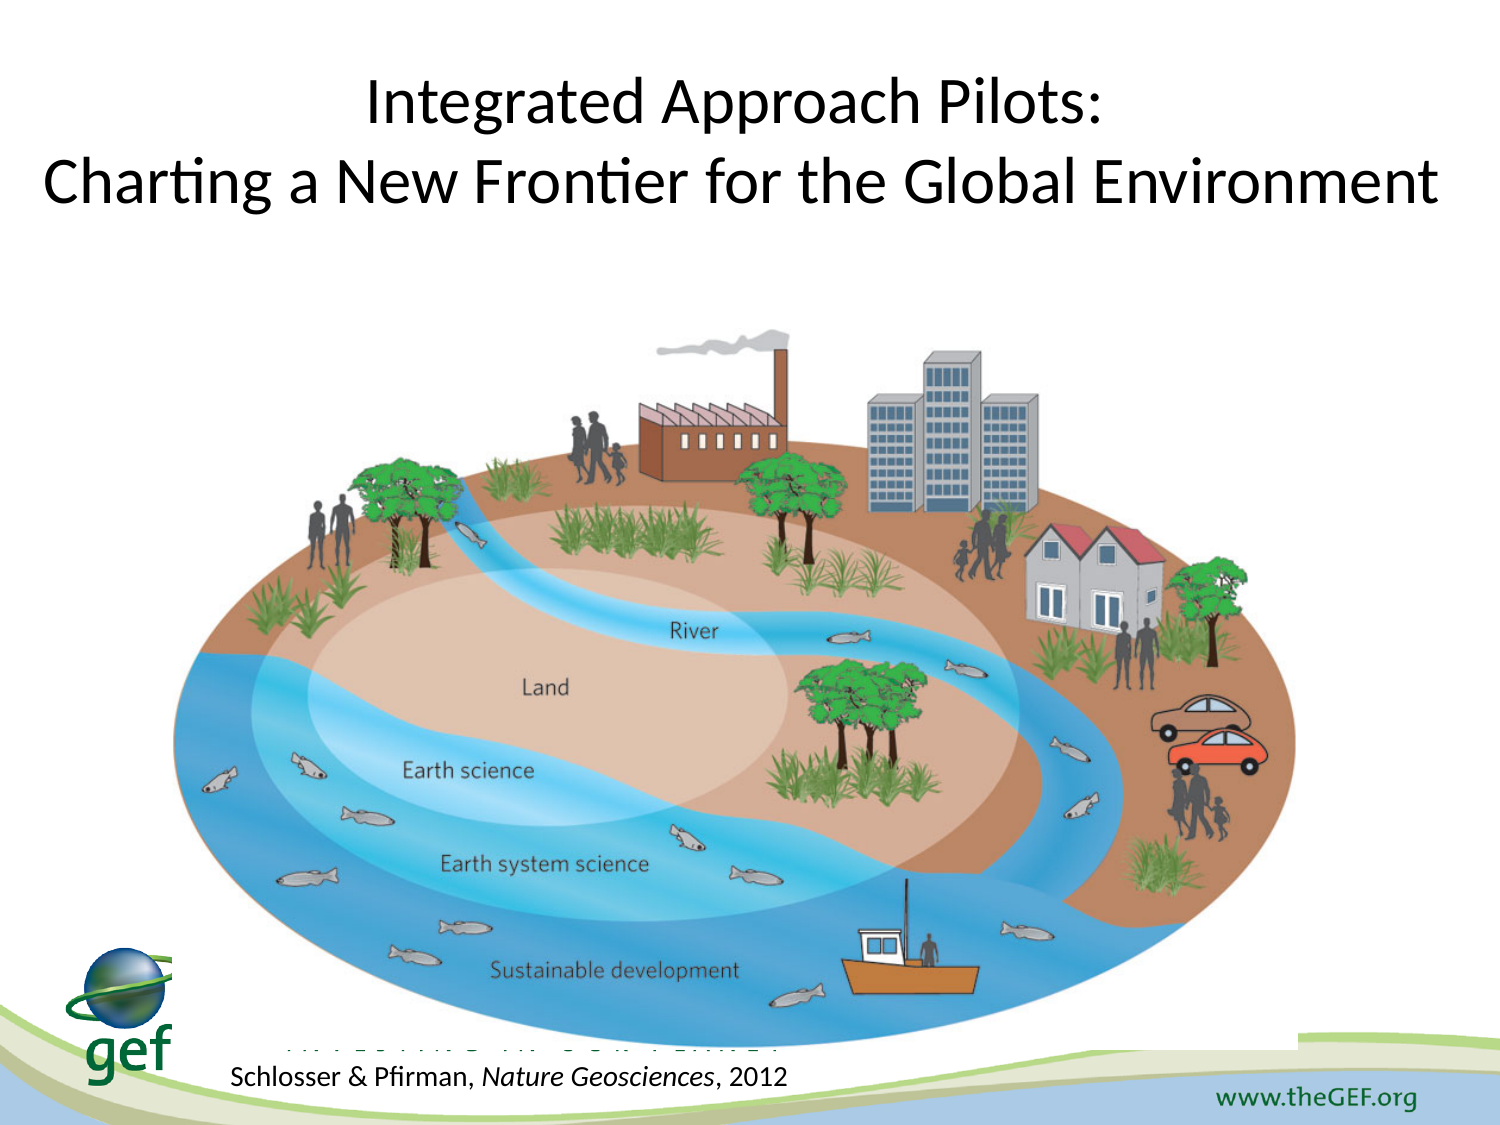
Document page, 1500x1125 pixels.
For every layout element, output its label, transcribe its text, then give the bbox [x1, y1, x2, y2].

text_box Integrated Approach Pilots: Charting a New Frontier for the Global Environment [29, 49, 1457, 225]
picture [0, 327, 1500, 1125]
text_box Schlosser & Pfirman, Nature Geosciences, 2012 [215, 1059, 803, 1100]
